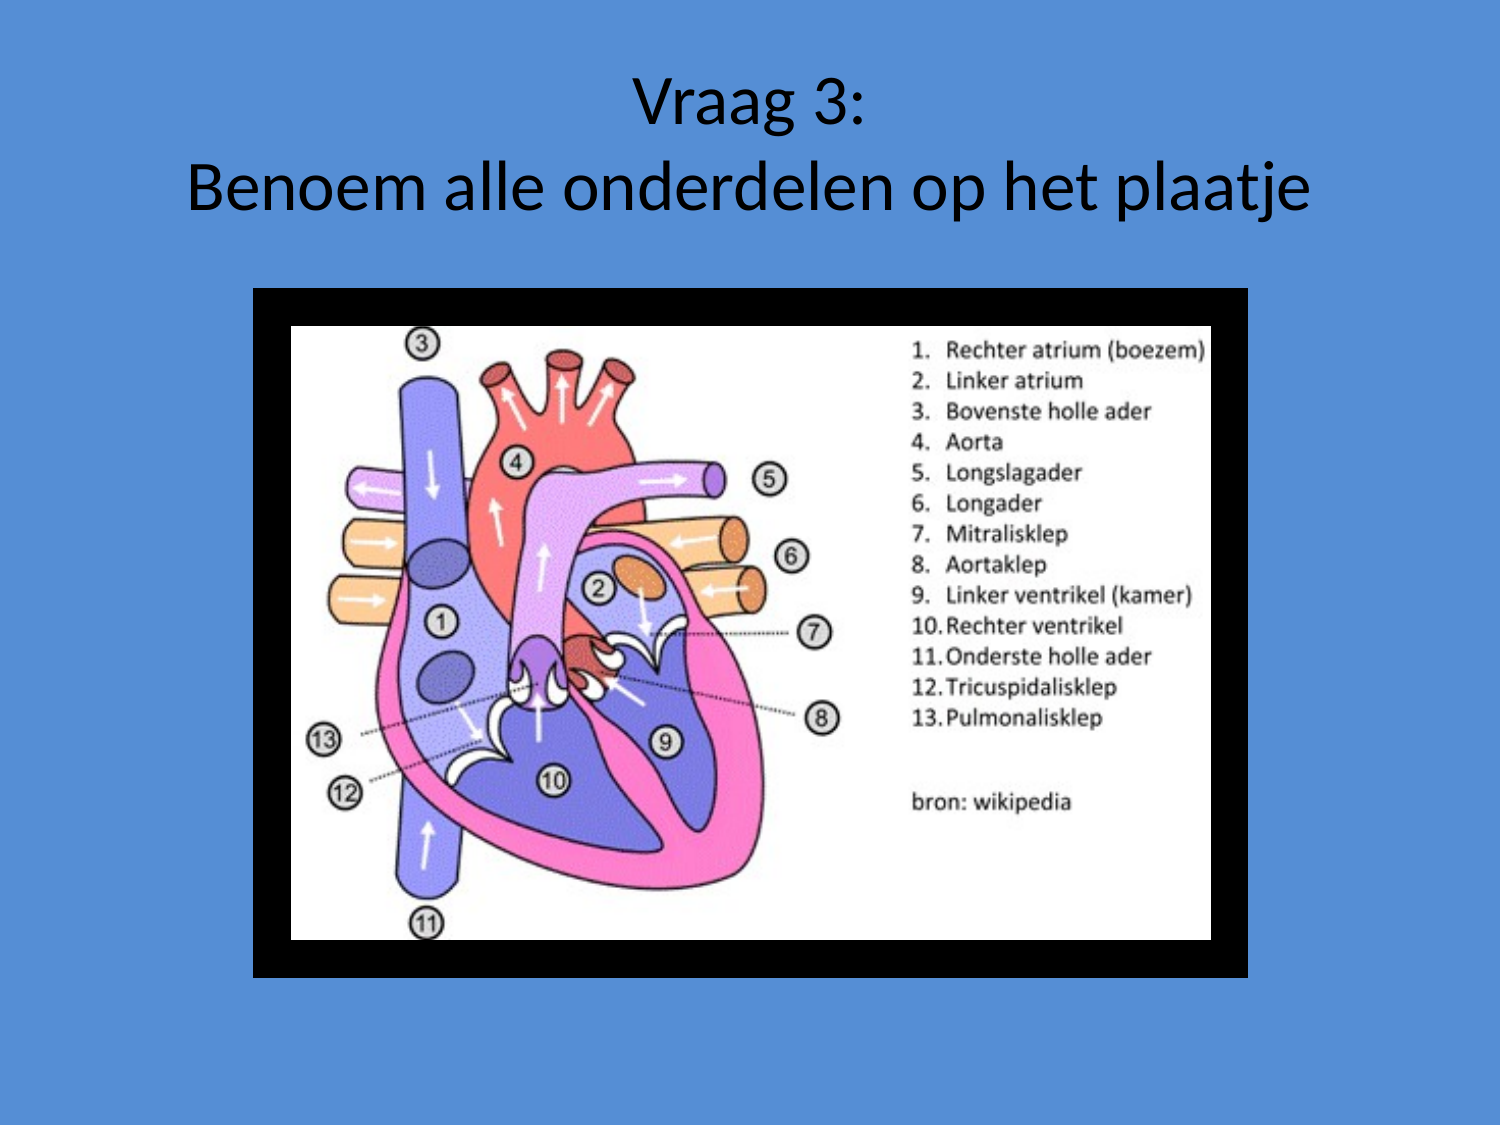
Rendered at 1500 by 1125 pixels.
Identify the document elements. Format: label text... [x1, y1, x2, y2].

title Vraag 3: Benoem alle onderdelen op het plaatje [75, 45, 1425, 233]
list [290, 325, 1211, 941]
